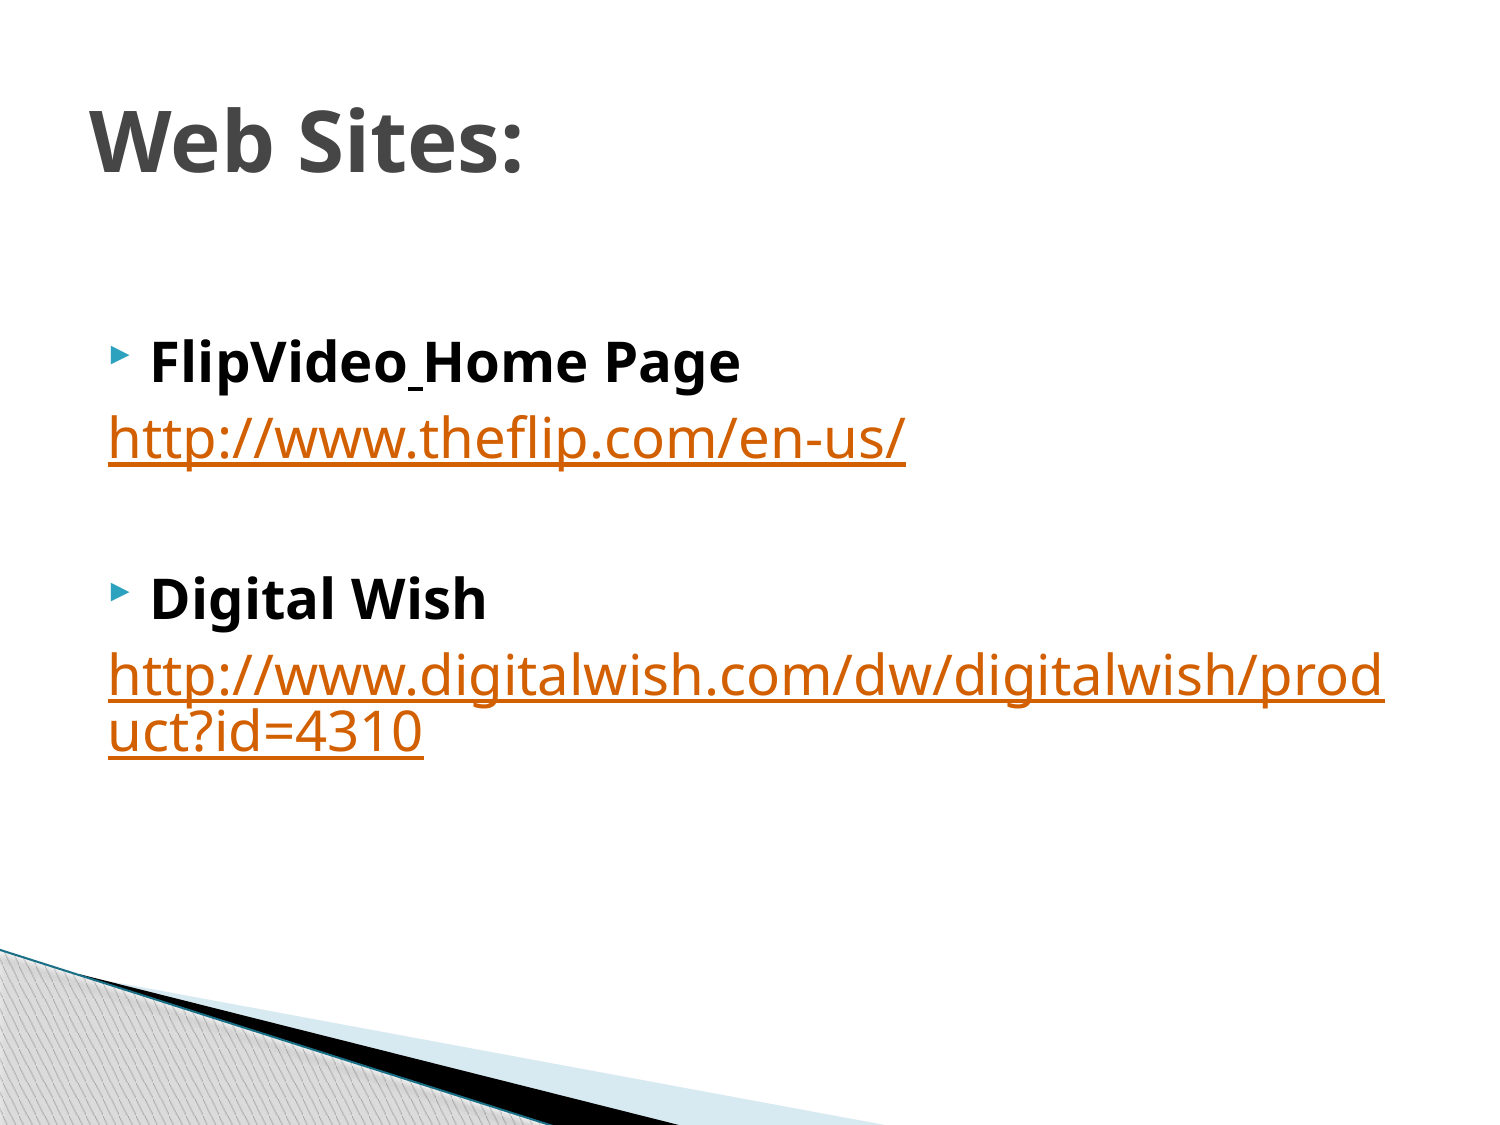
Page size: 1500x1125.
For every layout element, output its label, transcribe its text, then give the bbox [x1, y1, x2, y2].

title Web Sites: [75, 45, 1425, 233]
list FlipVideo Home Page http://www.theflip.com/en-us/ Digital Wish http://www.digitalwish.com/dw/digitalwish/product?id=4310 [75, 243, 1425, 986]
